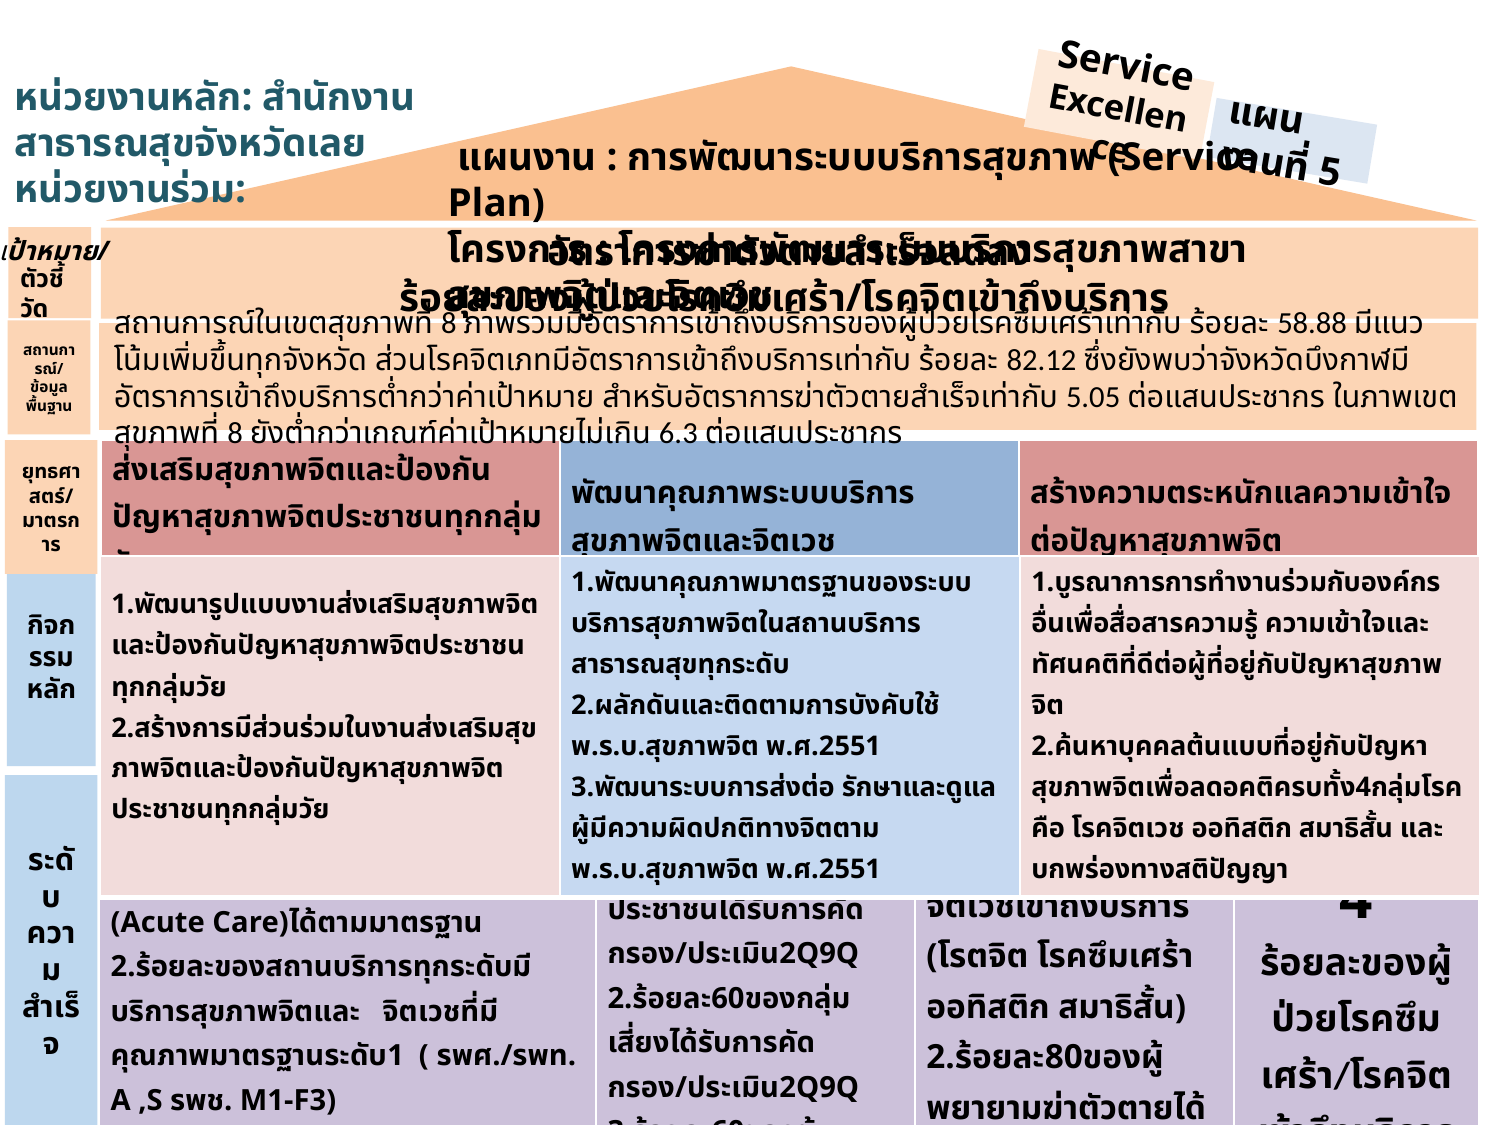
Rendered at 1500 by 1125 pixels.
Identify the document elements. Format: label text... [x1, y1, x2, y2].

text_box แผนงาน : การพัฒนาระบบบริการสุขภาพ (Service Plan) โครงการ : โครงการพัฒนาระบบบริการสุขภาพสาขาสุขภาพจิตและจิตเวช [432, 124, 1300, 324]
table_header พัฒนาคุณภาพระบบบริการสุขภาพจิตและจิตเวช [561, 441, 1018, 555]
text_box [590, 64, 1023, 124]
text_box หน่วยงานหลัก: สำนักงานสาธารณสุขจังหวัดเลย หน่วยงานร่วม: [0, 64, 590, 218]
text_box Service Excellence [1022, 46, 1217, 124]
table_header สร้างความตระหนักแลความเข้าใจต่อปัญหาสุขภาพจิต [1020, 441, 1477, 555]
text_box ตัวชี้วัด [5, 274, 91, 331]
text_box สถานการณ์ในเขตสุขภาพที่ 8 ภาพรวมมีอัตราการเข้าถึงบริการของผู้ป่วยโรคซึมเศร้าเท่ากับ ร้อยละ 58.88 มีแนวโน้มเพิ่มขึ้นทุกจังหวัด ส่วนโรคจิตเภทมีอัตราการเข้าถึงบริการเท่ากับ ร้อยละ 82.12 ซึ่งยังพบว่าจังหวัดบึงกาฬมีอัตราการเข้าถึงบริการต่ำกว่าค่าเป้าหมาย สำหรับอัตราการฆ่าตัวตายสำเร็จเท่ากับ 5.05 ต่อแสนประชากร ในภาพเขตสุขภาพที่ 8 ยังต่ำกว่าเกณฑ์ค่าเป้าหมายไม่เกิน 6.3 ต่อแสนประชากร [97, 321, 1479, 432]
table_header ไตรมาส 1 1.ร้อยละของสถานบริการทุกระดับสามารถดูแลผู้ป่วยจิตเวชฉุกเฉิน (Acute Care)ได้ตามมาตรฐาน 2.ร้อยละของสถานบริการทุกระดับมีบริการสุขภาพจิตและ จิตเวชที่มีคุณภาพมาตรฐานระดับ1 ( รพศ./รพท. A ,S รพช. M1-F3) 3.ร้อยละ30ของประชาชนได้รับการคัดกรอง/ประเมิน2Q9Q 4.ร้อยละ30ของกลุ่มเสี่ยงได้รับการคัดกรอง/ประเมิน2Q9Q 5.ร้อยละ30ของผู้พยายามฆ่าตัวตายได้รับการเฝ้าระวังและติดตามดูแลป้องกันการฆ่าตัวตายซ้ำ [100, 900, 595, 1125]
text_box ระดับความสำเร็จ [3, 773, 99, 1125]
text_box อัตราการฆ่าตัวตายสำเร็จลดลง ร้อยละของผู้ป่วยโรคซึมเศร้า/โรคจิตเข้าถึงบริการ [1300, 226, 1480, 321]
text_box สถานการณ์/ข้อมูลพื้นฐาน [6, 320, 93, 436]
table_header 1.พัฒนารูปแบบงานส่งเสริมสุขภาพจิตและป้องกันปัญหาสุขภาพจิตประชาชนทุกกลุ่มวัย 2.สร้างการมีส่วนร่วมในงานส่งเสริมสุขภาพจิตและป้องกันปัญหาสุขภาพจิตประชาชนทุกกลุ่มวัย [101, 557, 559, 895]
table_header ส่งเสริมสุขภาพจิตและป้องกันปัญหาสุขภาพจิตประชาชนทุกกลุ่มวัย [102, 441, 559, 555]
text_box กิจกรรมหลัก [5, 576, 98, 768]
table_header 1.พัฒนาคุณภาพมาตรฐานของระบบบริการสุขภาพจิตในสถานบริการสาธารณสุขทุกระดับ 2.ผลักดันและติดตามการบังคับใช้พ.ร.บ.สุขภาพจิต พ.ศ.2551 3.พัฒนาระบบการส่งต่อ รักษาและดูแลผู้มีความผิดปกติทางจิตตาม พ.ร.บ.สุขภาพจิต พ.ศ.2551 [561, 557, 1019, 895]
table_header ไตรมาส 2 1.ร้อยละ60ของประชาชนได้รับการคัดกรอง/ประเมิน2Q9Q 2.ร้อยละ60ของกลุ่มเสี่ยงได้รับการคัดกรอง/ประเมิน2Q9Q 3.ร้อยละ60ของผู้พยายามฆ่าตัวตายได้รับการเฝ้าระวังและติดตามดูแลป้องกันการฆ่าตัวตายซ้ำ [597, 900, 914, 1125]
text_box เป้าหมาย/ [0, 226, 124, 274]
text_box อัตราการฆ่าตัวตายสำเร็จลดลง ร้อยละของผู้ป่วยโรคซึมเศร้า/โรคจิตเข้าถึงบริการ [99, 226, 432, 321]
text_box แผนงานที่ 5 [1210, 95, 1380, 186]
text_box [103, 218, 432, 223]
text_box [1300, 178, 1479, 223]
table_header ไตรมาส 3 1.ร้อยละของผู้ป่วยจิตเวชเข้าถึงบริการ (โรตจิต โรคซึมเศร้า ออทิสติก สมาธิสั้น) 2.ร้อยละ80ของผู้พยายามฆ่าตัวตายได้รับการเฝ้าระวังและติดตามดูแลป้องกันการฆ่าตัวตายซ้ำ [916, 900, 1233, 1125]
table_header ไตรมาส 4 ร้อยละของผู้ป่วยโรคซึมเศร้า/โรคจิตเข้าถึงบริการ และอัตราการฆ่าตัวตายสำเร็จลดลง [1235, 900, 1478, 1125]
table_header 1.บูรณาการการทำงานร่วมกับองค์กรอื่นเพื่อสื่อสารความรู้ ความเข้าใจและทัศนคติที่ดีต่อผู้ที่อยู่กับปัญหาสุขภาพจิต 2.ค้นหาบุคคลต้นแบบที่อยู่กับปัญหาสุขภาพจิตเพื่อลดอคติครบทั้ง4กลุ่มโรค คือ โรคจิตเวช ออทิสติก สมาธิสั้น และบกพร่องทางสติปัญญา [1021, 557, 1479, 895]
text_box ยุทธศาสตร์/ มาตรการ [3, 438, 99, 576]
